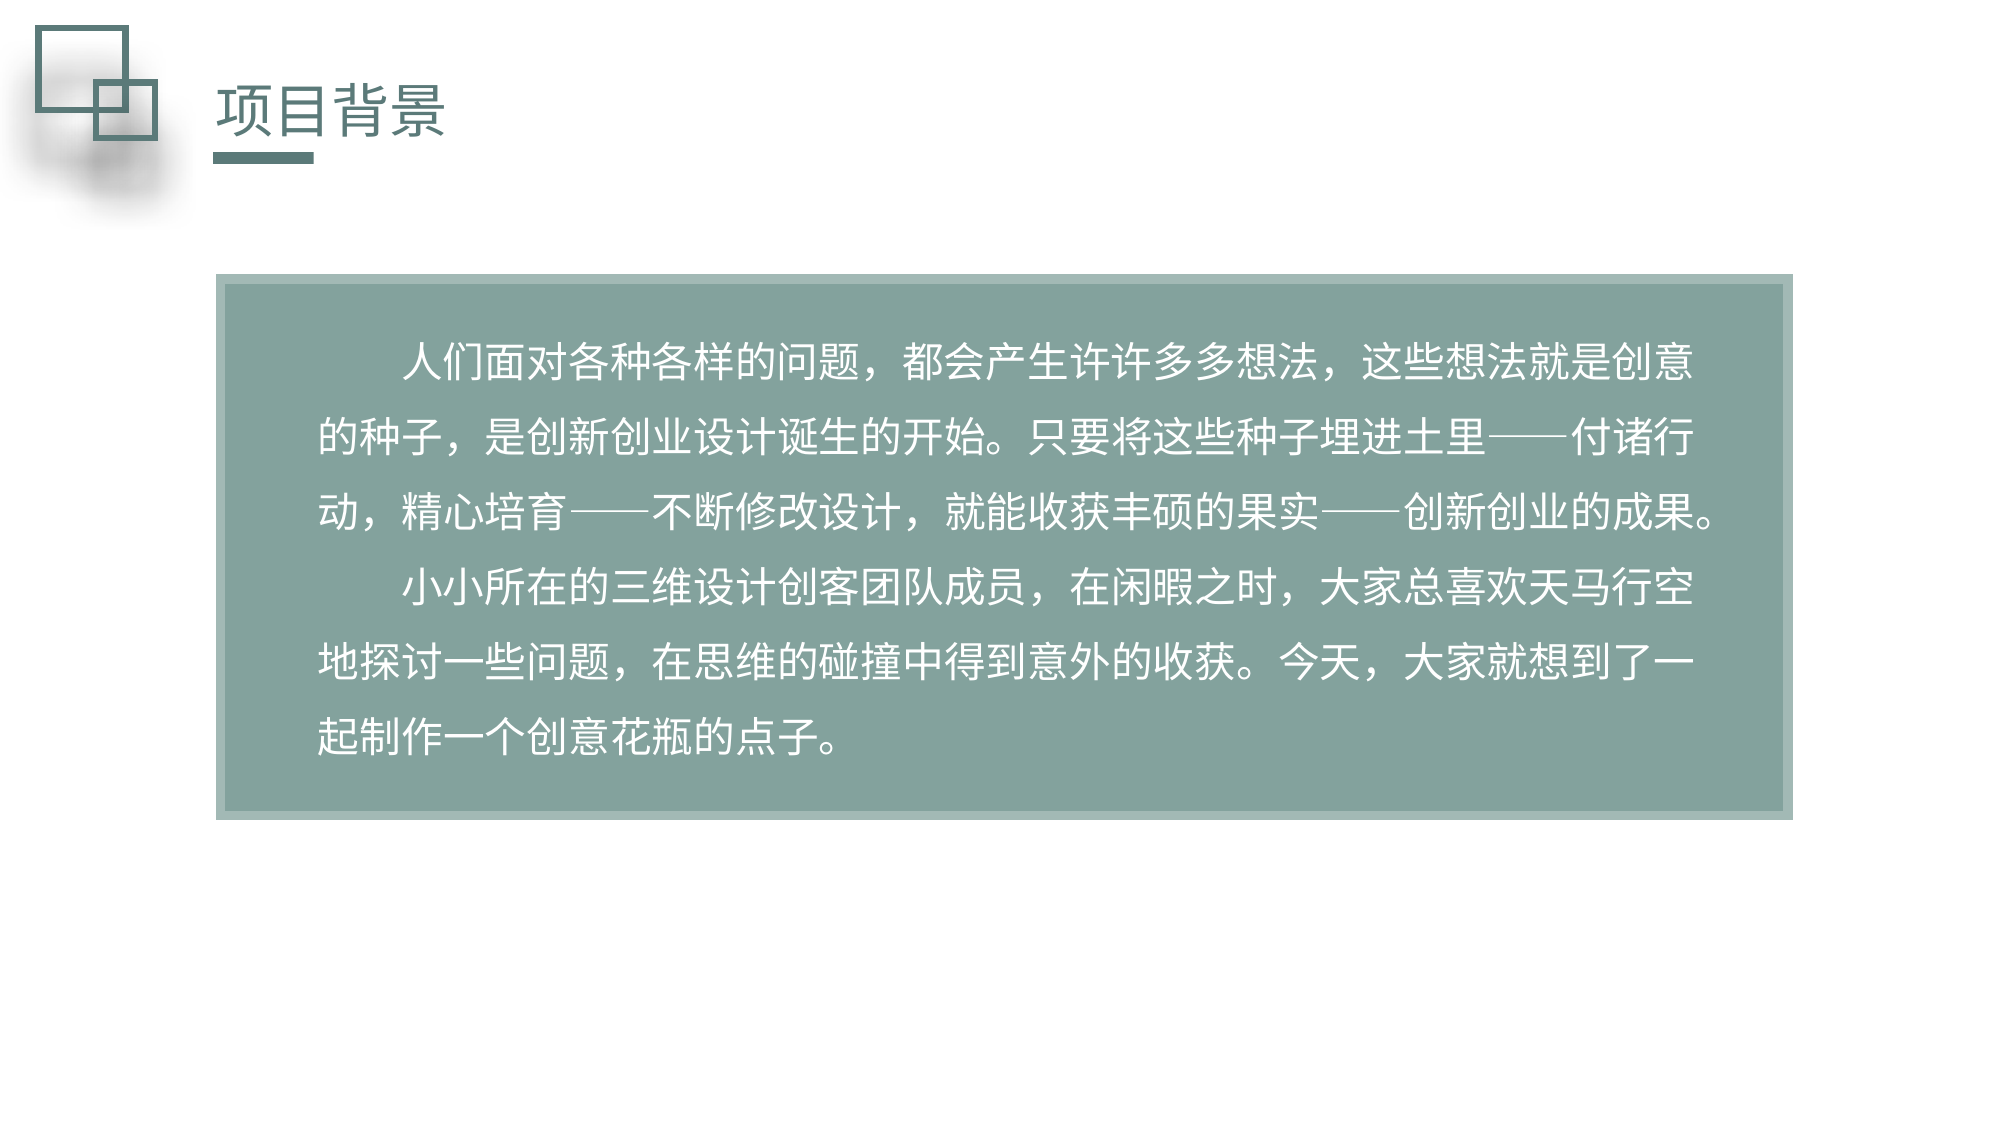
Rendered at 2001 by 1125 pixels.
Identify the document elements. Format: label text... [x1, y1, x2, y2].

text_box [37, 27, 127, 111]
text_box 人们面对各种各样的问题，都会产生许许多多想法，这些想法就是创意的种子，是创新创业设计诞生的开始。只要将这些种子埋进土里——付诸行动，精心培育——不断修改设计，就能收获丰硕的果实——创新创业的成果。 小小所在的三维设计创客团队成员，在闲暇之时，大家总喜欢天马行空地探讨一些问题，在思维的碰撞中得到意外的收获。今天，大家就想到了一起制作一个创意花瓶的点子。 [303, 303, 1733, 769]
text_box [219, 278, 1789, 817]
text_box [95, 81, 156, 139]
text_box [173, 66, 481, 164]
